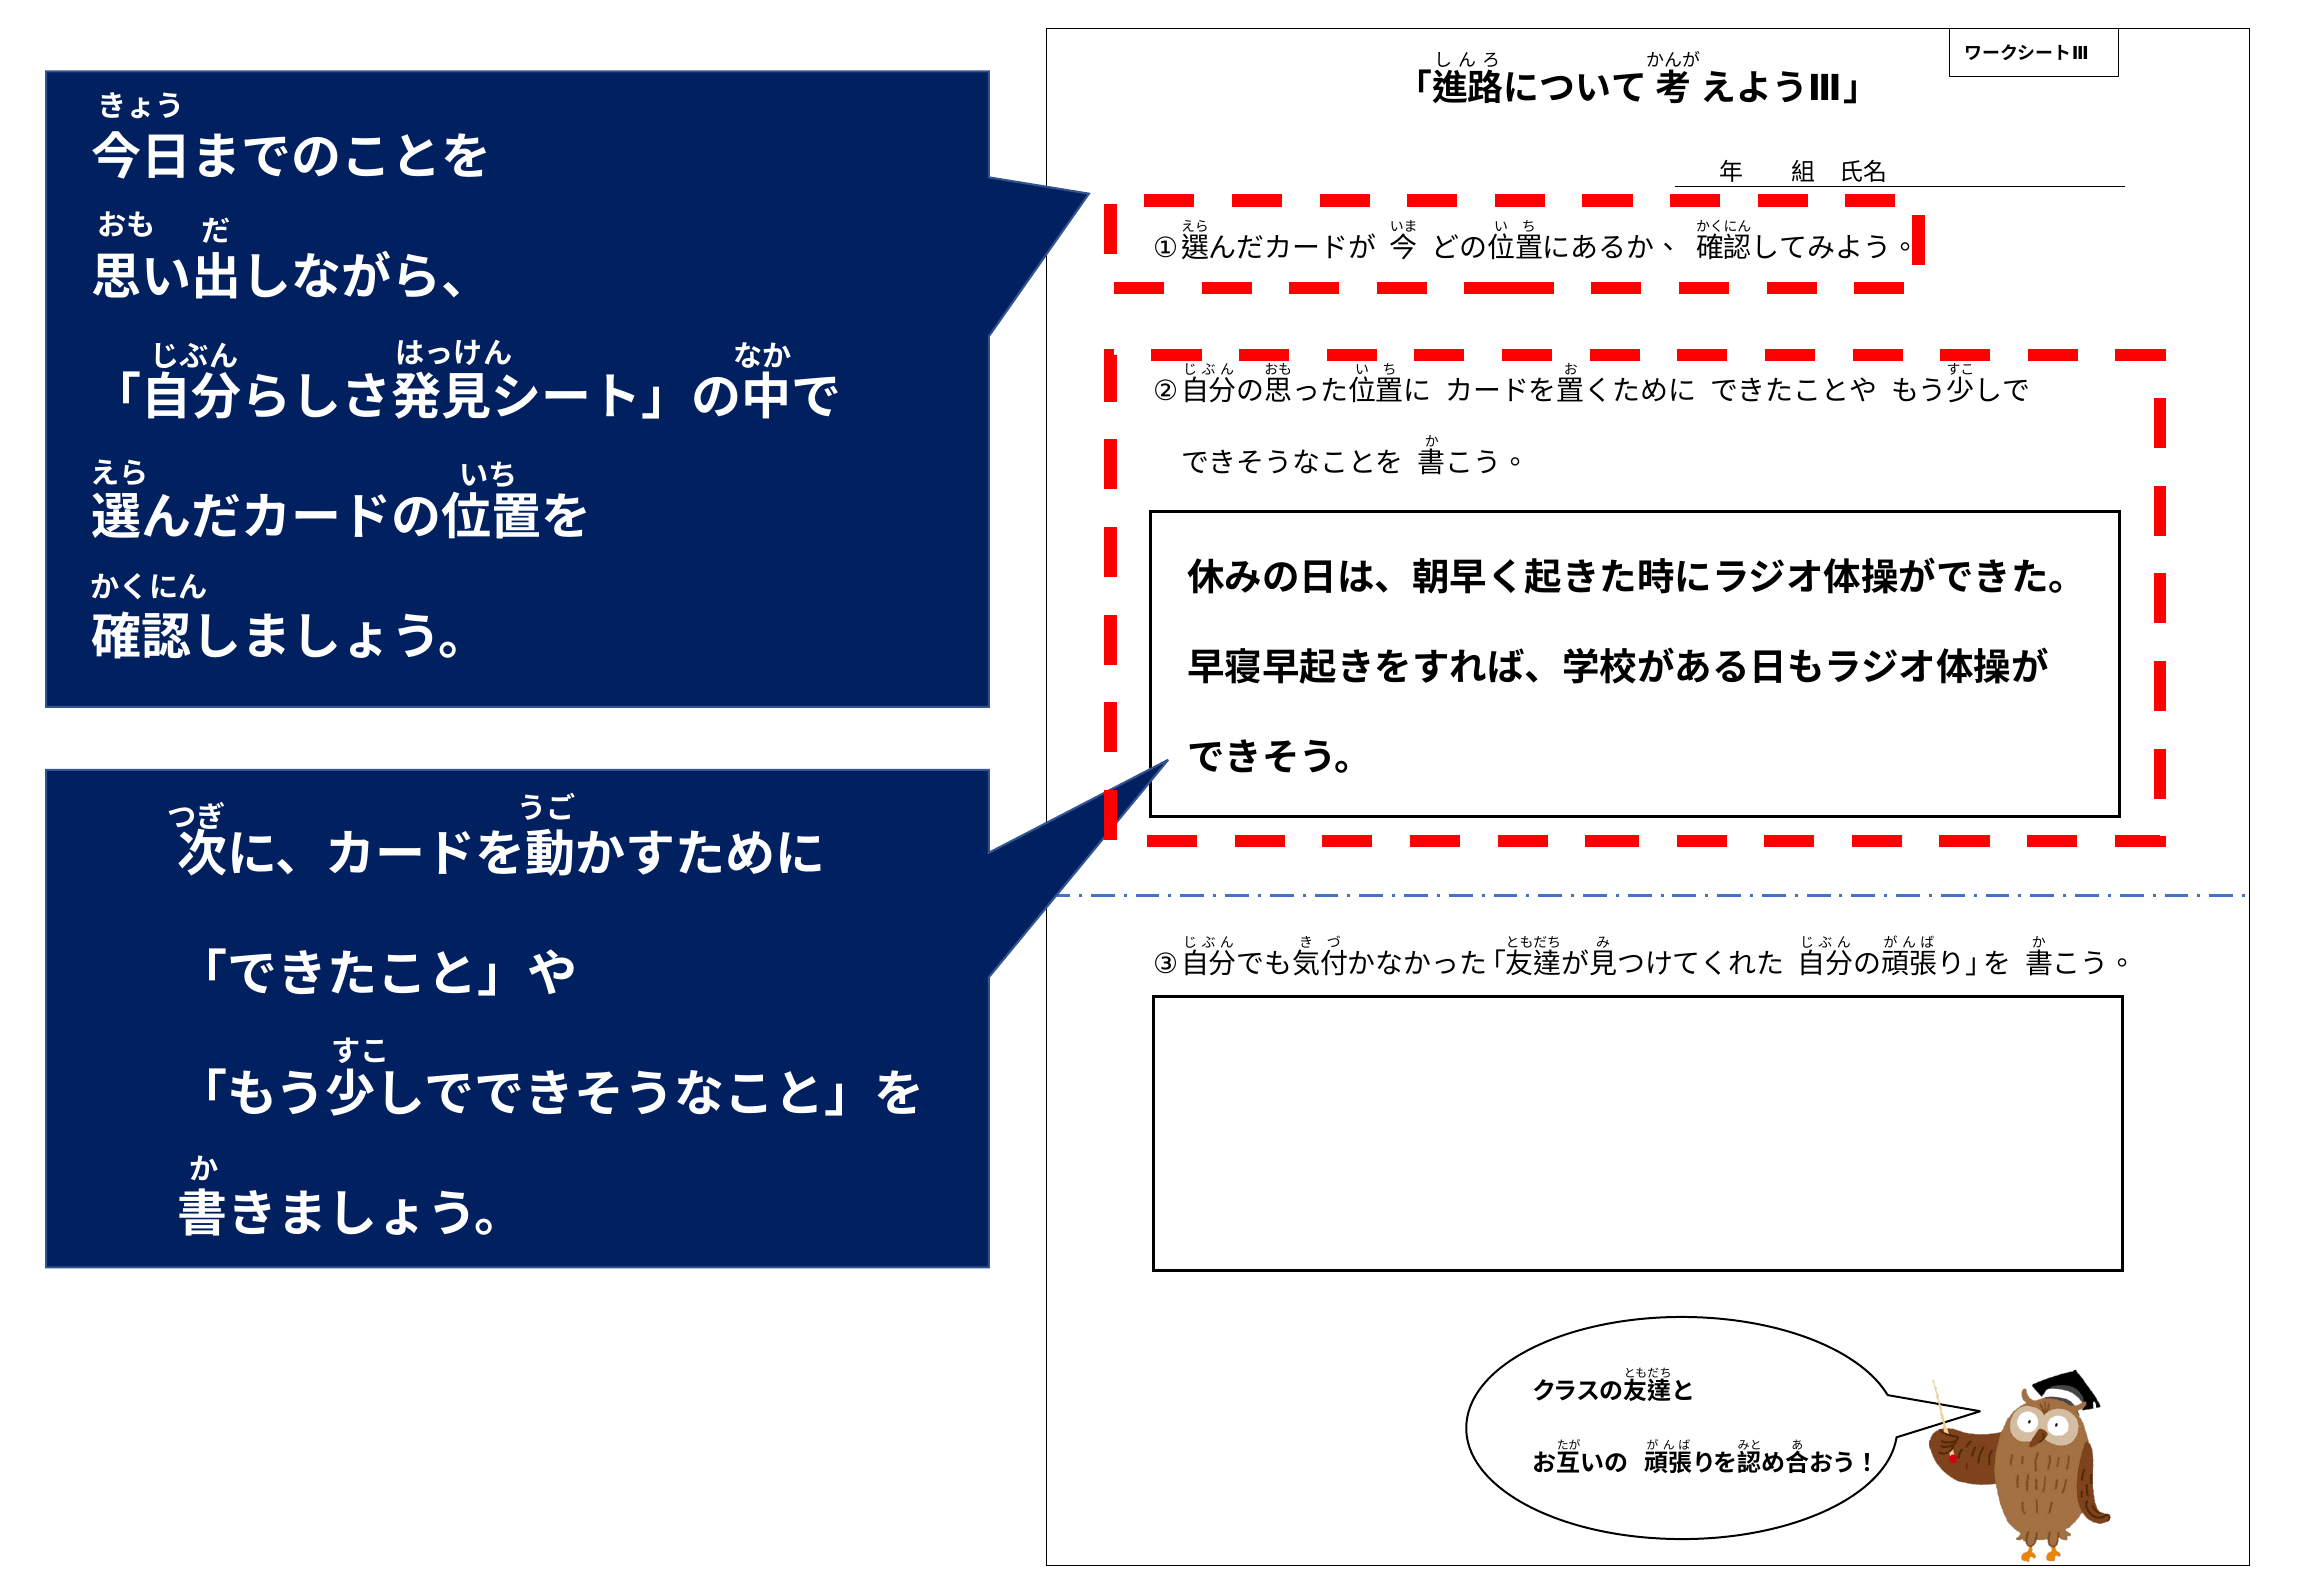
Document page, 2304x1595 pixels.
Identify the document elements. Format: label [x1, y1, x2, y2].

text_box [46, 71, 989, 724]
text_box [1046, 28, 2250, 1566]
text_box [46, 769, 989, 1420]
